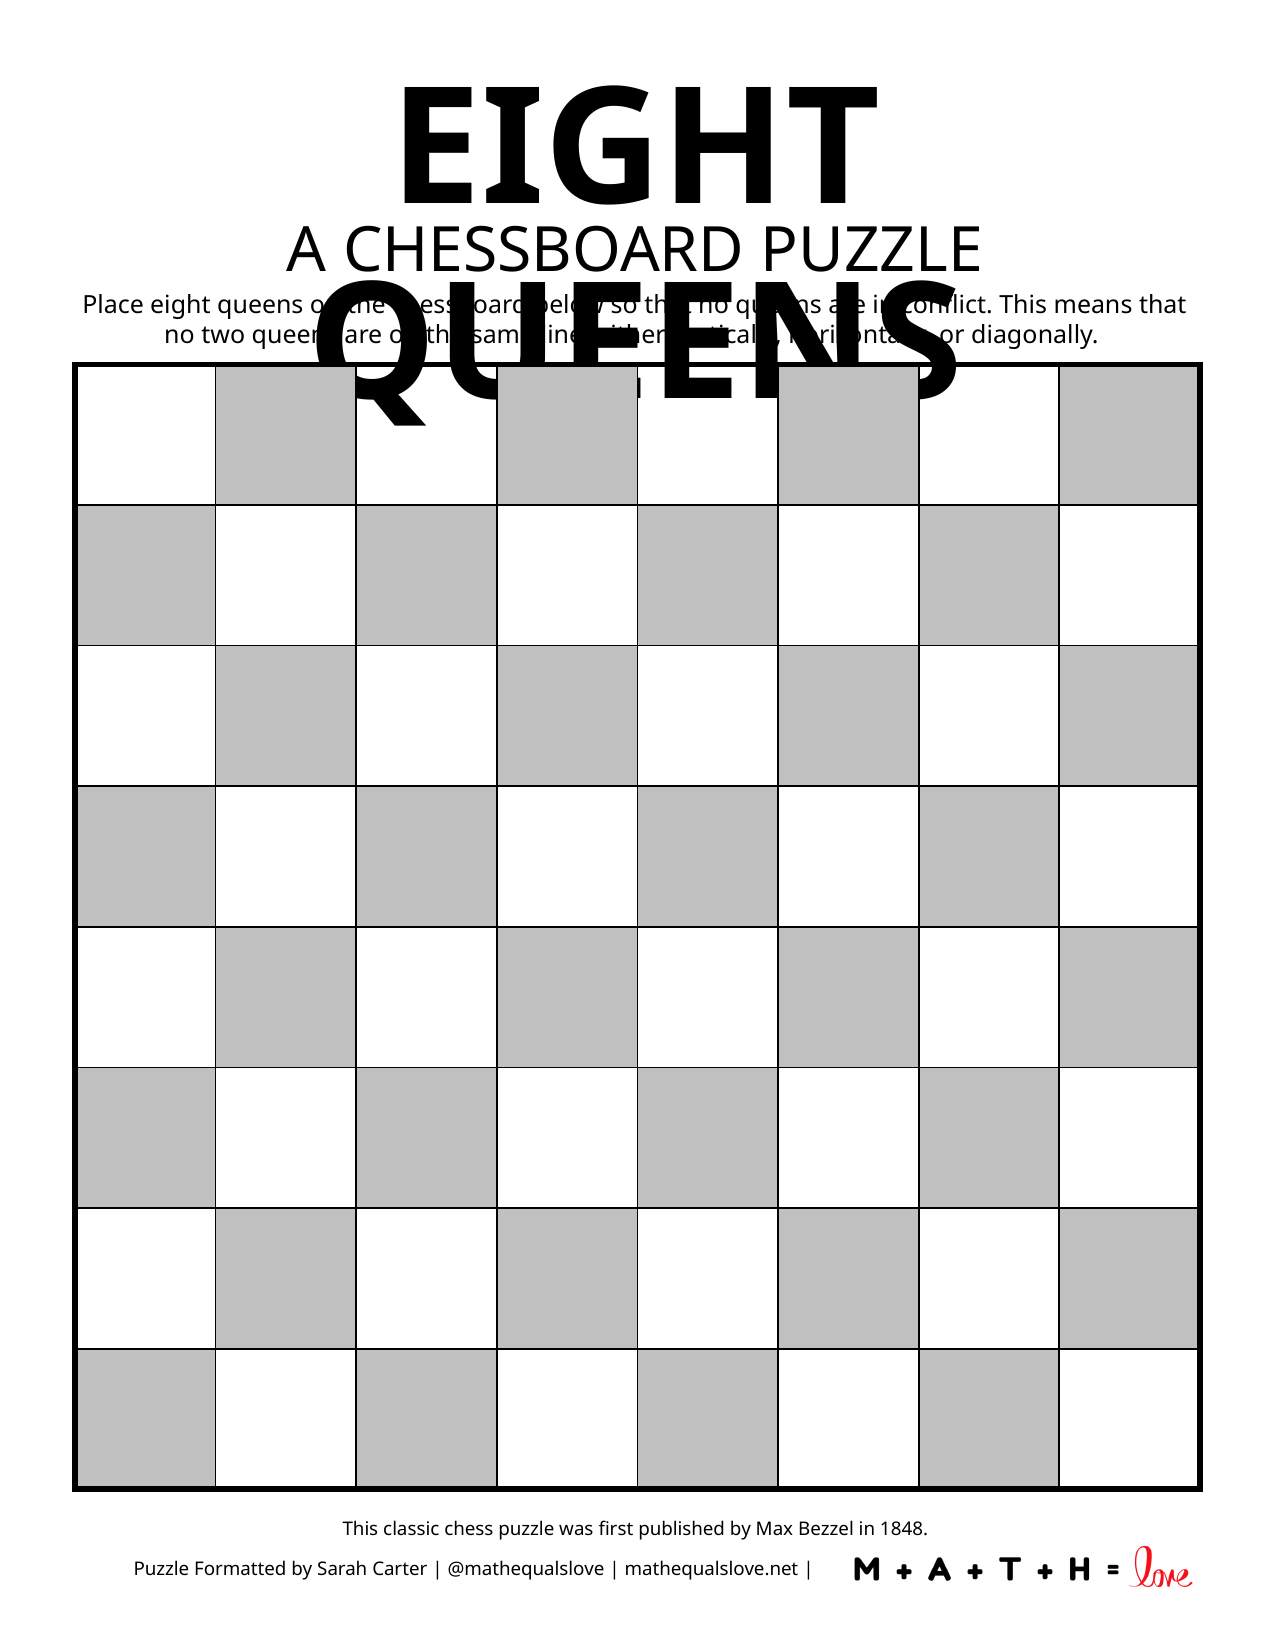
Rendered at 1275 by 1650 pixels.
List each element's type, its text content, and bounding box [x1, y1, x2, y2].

text_box [188, 808, 1275, 1650]
table_header [498, 367, 637, 504]
text_box EIGHT QUEENS [75, 35, 1195, 203]
table_cell [216, 787, 355, 808]
table_header [638, 367, 777, 504]
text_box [0, 1543, 1198, 1618]
table_header [920, 367, 1058, 504]
table_cell [1060, 646, 1197, 785]
table_cell [638, 646, 777, 785]
table_cell [779, 787, 918, 808]
table_cell [498, 506, 637, 645]
table_cell [78, 1209, 188, 1348]
table_cell [779, 646, 918, 785]
table_cell [78, 1068, 188, 1207]
table_cell [78, 506, 215, 645]
table_cell [1060, 506, 1197, 645]
text_box This classic chess puzzle was first published by Max Bezzel in 1848. [77, 1510, 1198, 1543]
table_cell [216, 506, 355, 645]
table_header [357, 367, 496, 504]
table_cell [357, 787, 496, 808]
table_cell [78, 928, 188, 1067]
table_cell [779, 506, 918, 645]
text_box A CHESSBOARD PUZZLE [75, 203, 1195, 282]
table_cell [920, 787, 1058, 808]
table_cell [1060, 787, 1197, 808]
table_cell [638, 787, 777, 808]
table_cell [357, 646, 496, 785]
table_cell [920, 506, 1058, 645]
table_cell [498, 646, 637, 785]
table_header [1060, 367, 1197, 504]
table_cell [920, 646, 1058, 785]
table_cell [638, 506, 777, 645]
table_cell [78, 1350, 188, 1486]
table_cell [357, 506, 496, 645]
table_cell [78, 787, 215, 926]
table_cell [78, 646, 215, 785]
text_box Place eight queens on the chessboard below so that no queens are in conflict. This means that no two queens are on the same line, either vertically, horizontally, or diagonally. [75, 282, 1195, 362]
table_header [779, 367, 918, 504]
table_header [78, 367, 215, 504]
table_cell [216, 646, 355, 785]
table_header [216, 367, 355, 504]
table_cell [498, 787, 637, 808]
